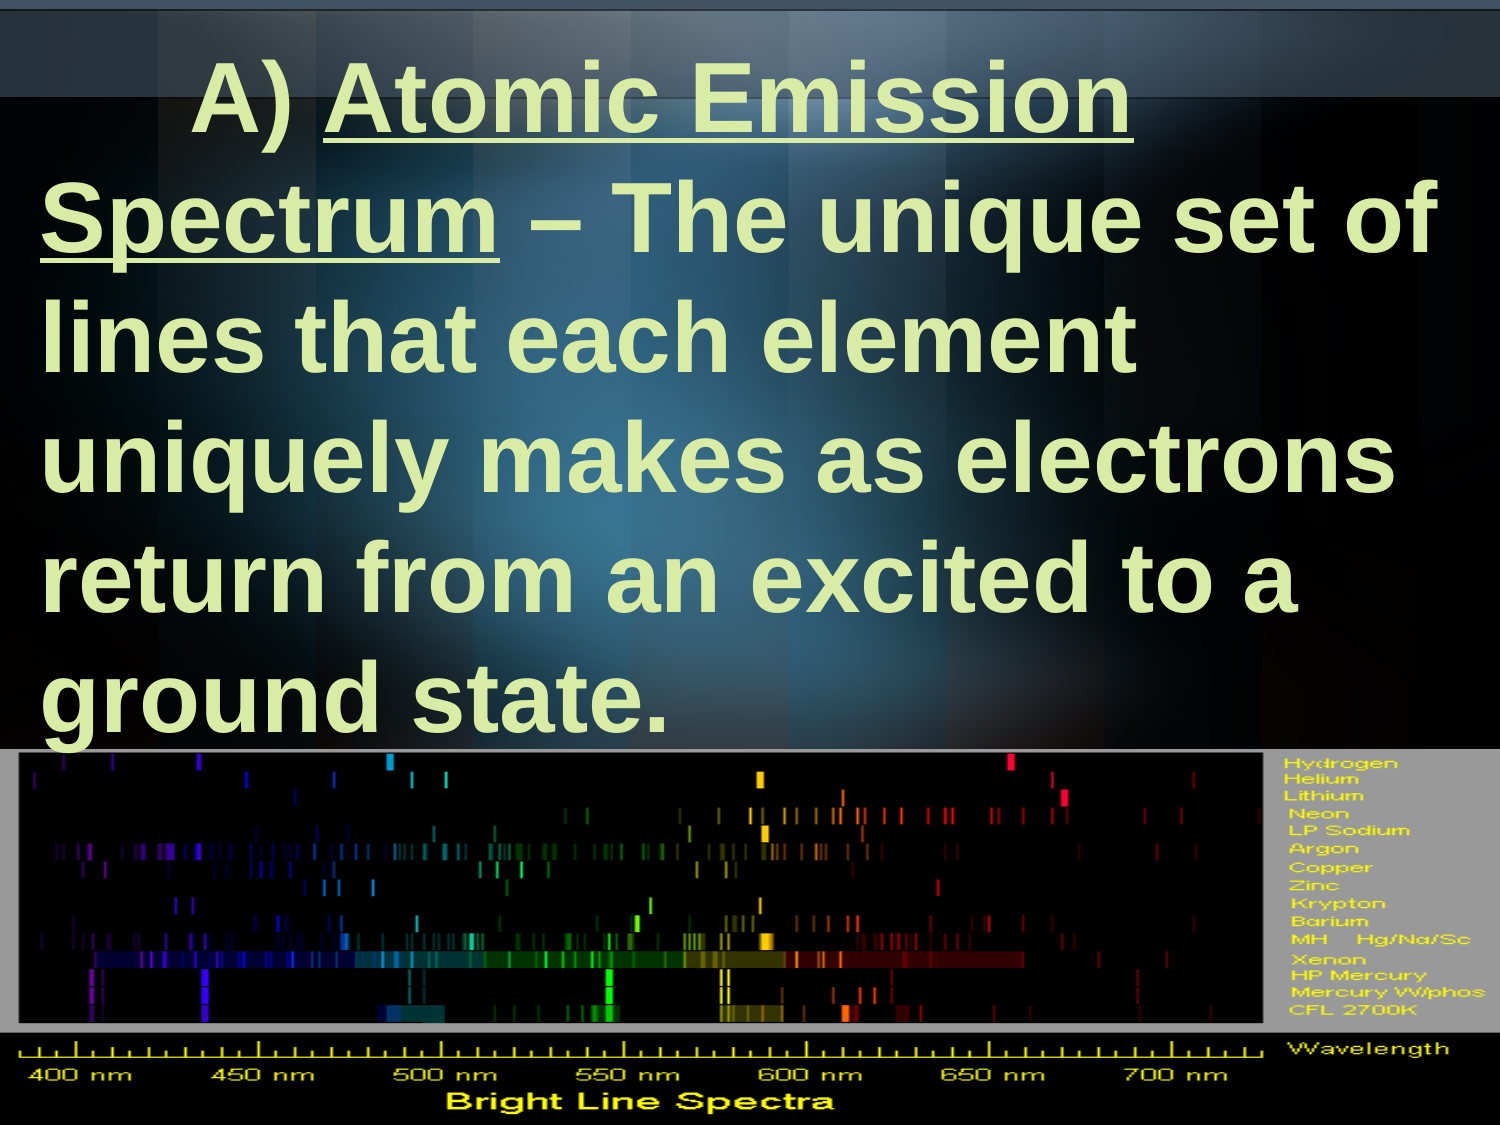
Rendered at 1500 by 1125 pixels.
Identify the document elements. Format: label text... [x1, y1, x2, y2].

text_box A) Atomic Emission Spectrum – The unique set of lines that each element uniquely makes as electrons return from an excited to a ground state. [24, 24, 1463, 748]
picture [0, 0, 1500, 1125]
